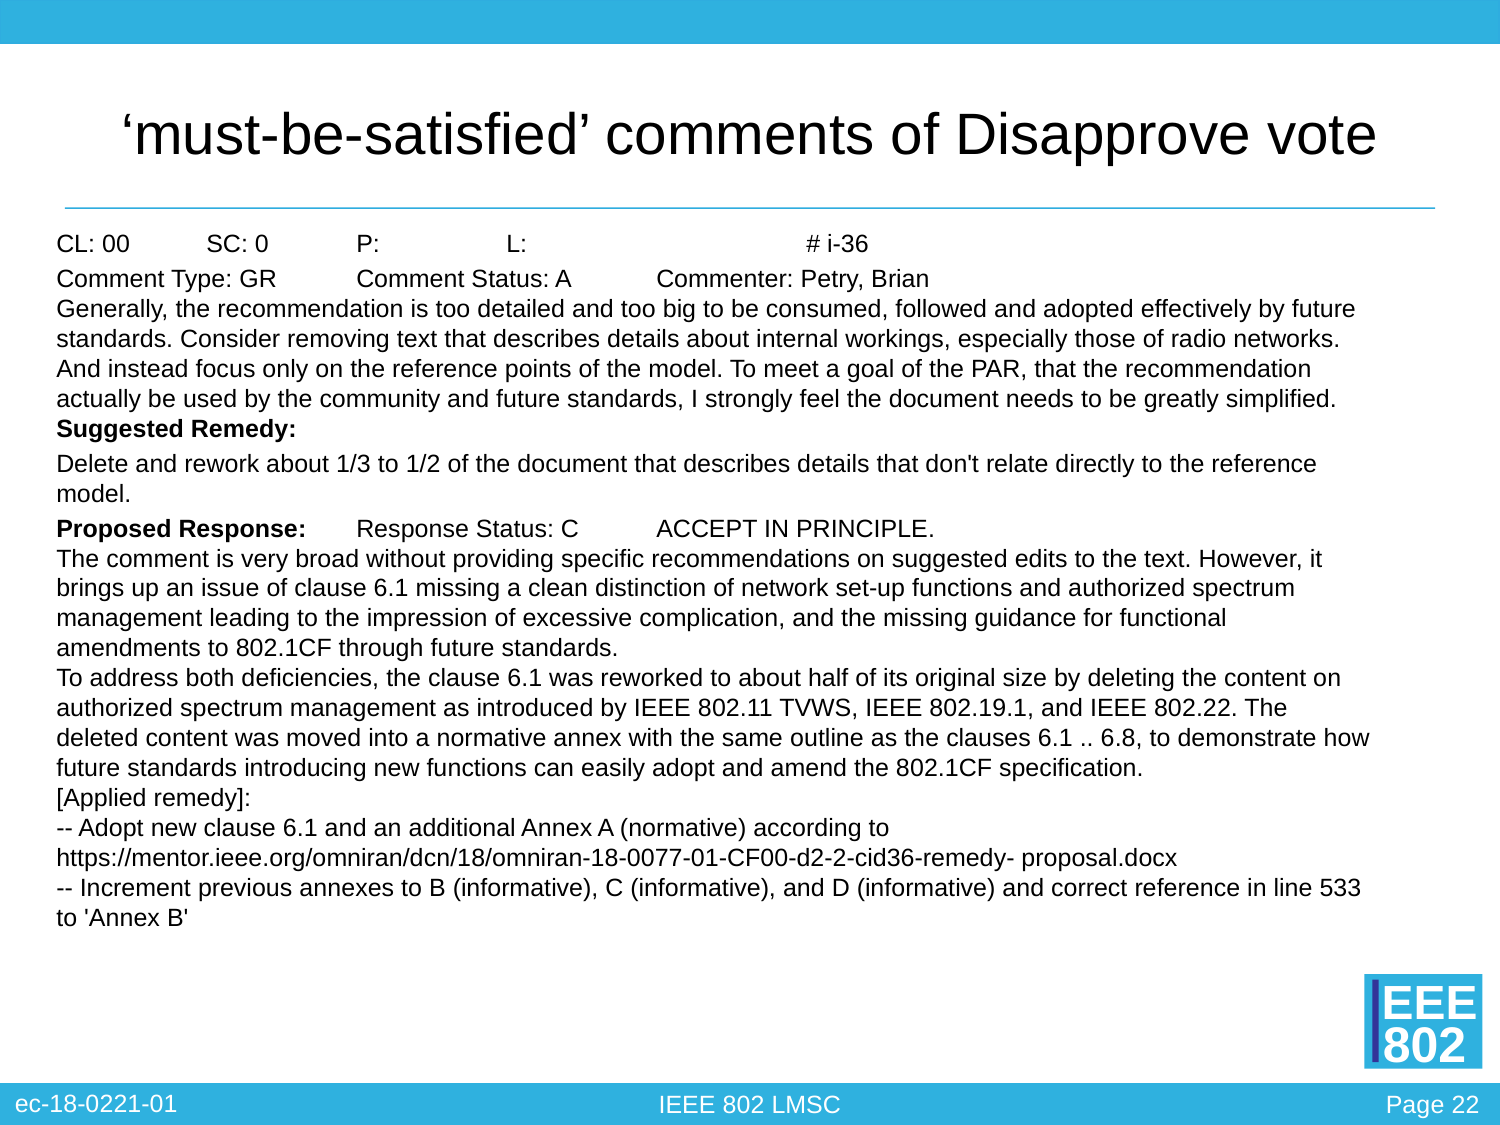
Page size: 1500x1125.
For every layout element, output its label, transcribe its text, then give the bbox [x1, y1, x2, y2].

list CL: 00 SC: 0 P: L: # i-36 Comment Type: GR Comment Status: A Commenter: Petry, Brian Generally, the recommendation is too detailed and too big to be consumed, followed and adopted effectively by future standards. Consider removing text that describes details about internal workings, especially those of radio networks. And instead focus only on the reference points of the model. To meet a goal of the PAR, that the recommendation actually be used by the community and future standards, I strongly feel the document needs to be greatly simplified. Suggested Remedy: Delete and rework about 1/3 to 1/2 of the document that describes details that don't relate directly to the reference model. Proposed Response: Response Status: C ACCEPT IN PRINCIPLE. The comment is very broad without providing specific recommendations on suggested edits to the text. However, it brings up an issue of clause 6.1 missing a clean distinction of network set-up functions and authorized spectrum management leading to the impression of excessive complication, and the missing guidance for functional amendments to 802.1CF through future standards. To address both deficiencies, the clause 6.1 was reworked to about half of its original size by deleting the content on authorized spectrum management as introduced by IEEE 802.11 TVWS, IEEE 802.19.1, and IEEE 802.22. The deleted content was moved into a normative annex with the same outline as the clauses 6.1 .. 6.8, to demonstrate how future standards introducing new functions can easily adopt and amend the 802.1CF specification. [Applied remedy]: -- Adopt new clause 6.1 and an additional Annex A (normative) according to https://mentor.ieee.org/omniran/dcn/18/omniran-18-0077-01-CF00-d2-2-cid36-remedy- proposal.docx -- Increment previous annexes to B (informative), C (informative), and D (informative) and correct reference in line 533 to 'Annex B' [41, 220, 1392, 1050]
title ‘must-be-satisfied’ comments of Disapprove vote [75, 66, 1425, 197]
